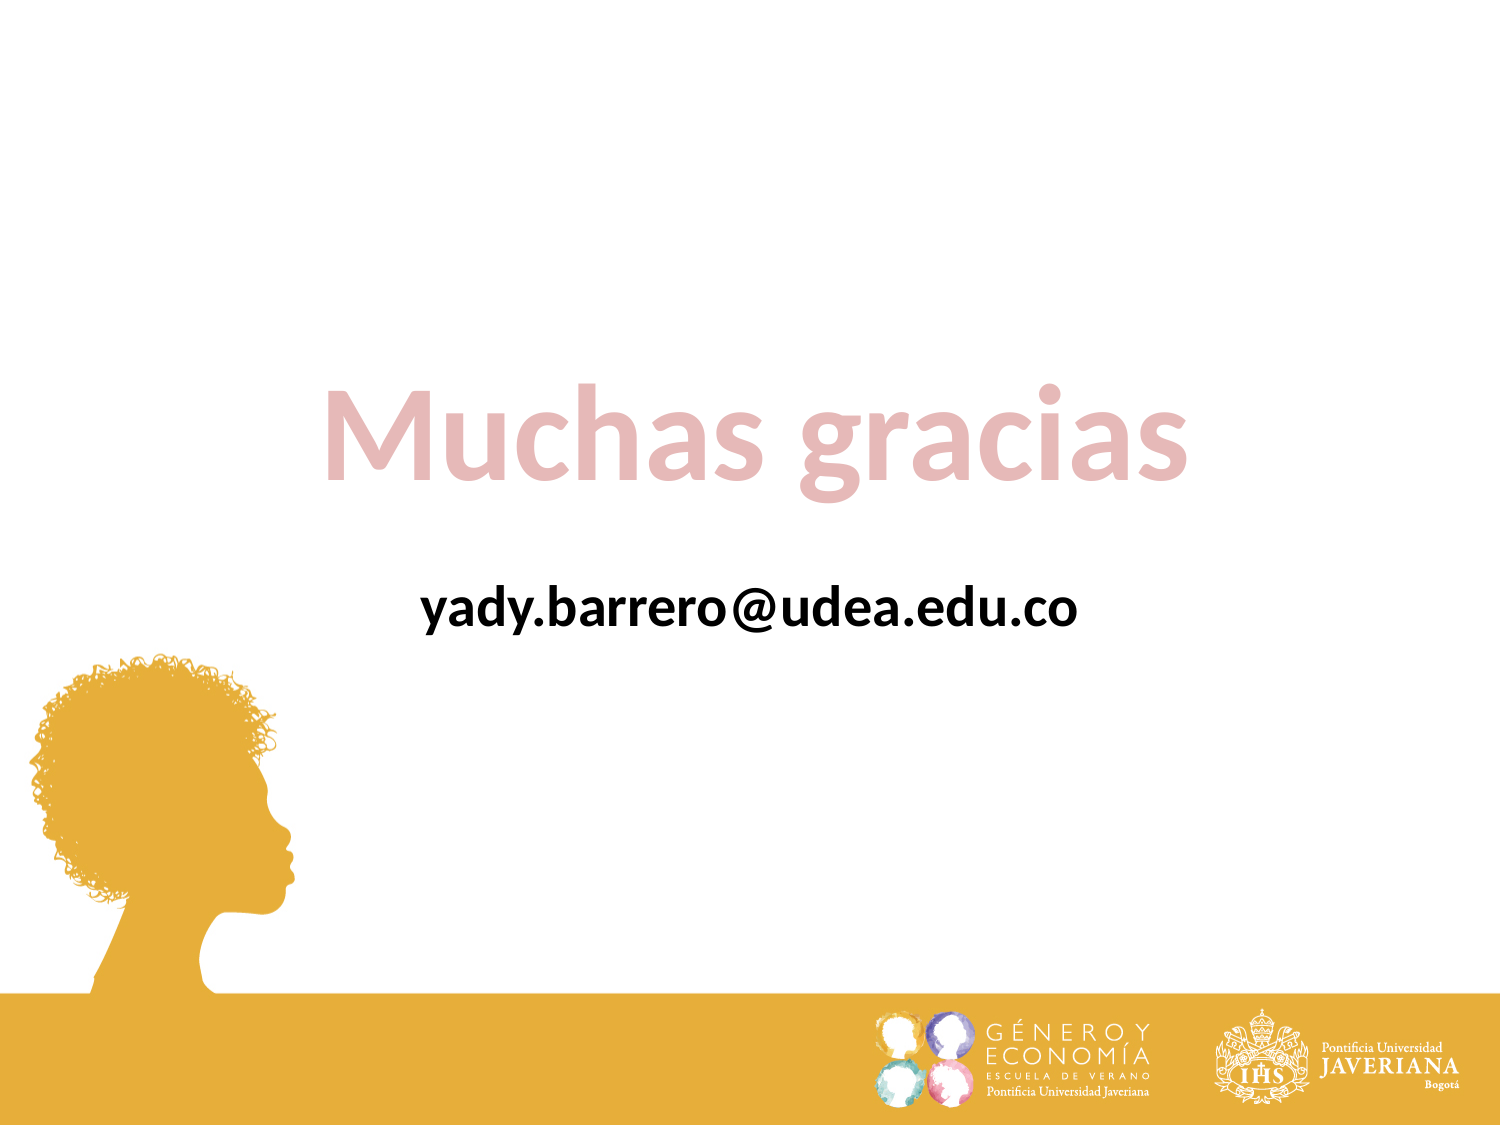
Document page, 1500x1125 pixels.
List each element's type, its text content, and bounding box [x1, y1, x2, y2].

text_box yady.barrero@udea.edu.co [405, 560, 1094, 646]
text_box Muchas gracias [304, 335, 1238, 516]
picture [0, 0, 1500, 1125]
